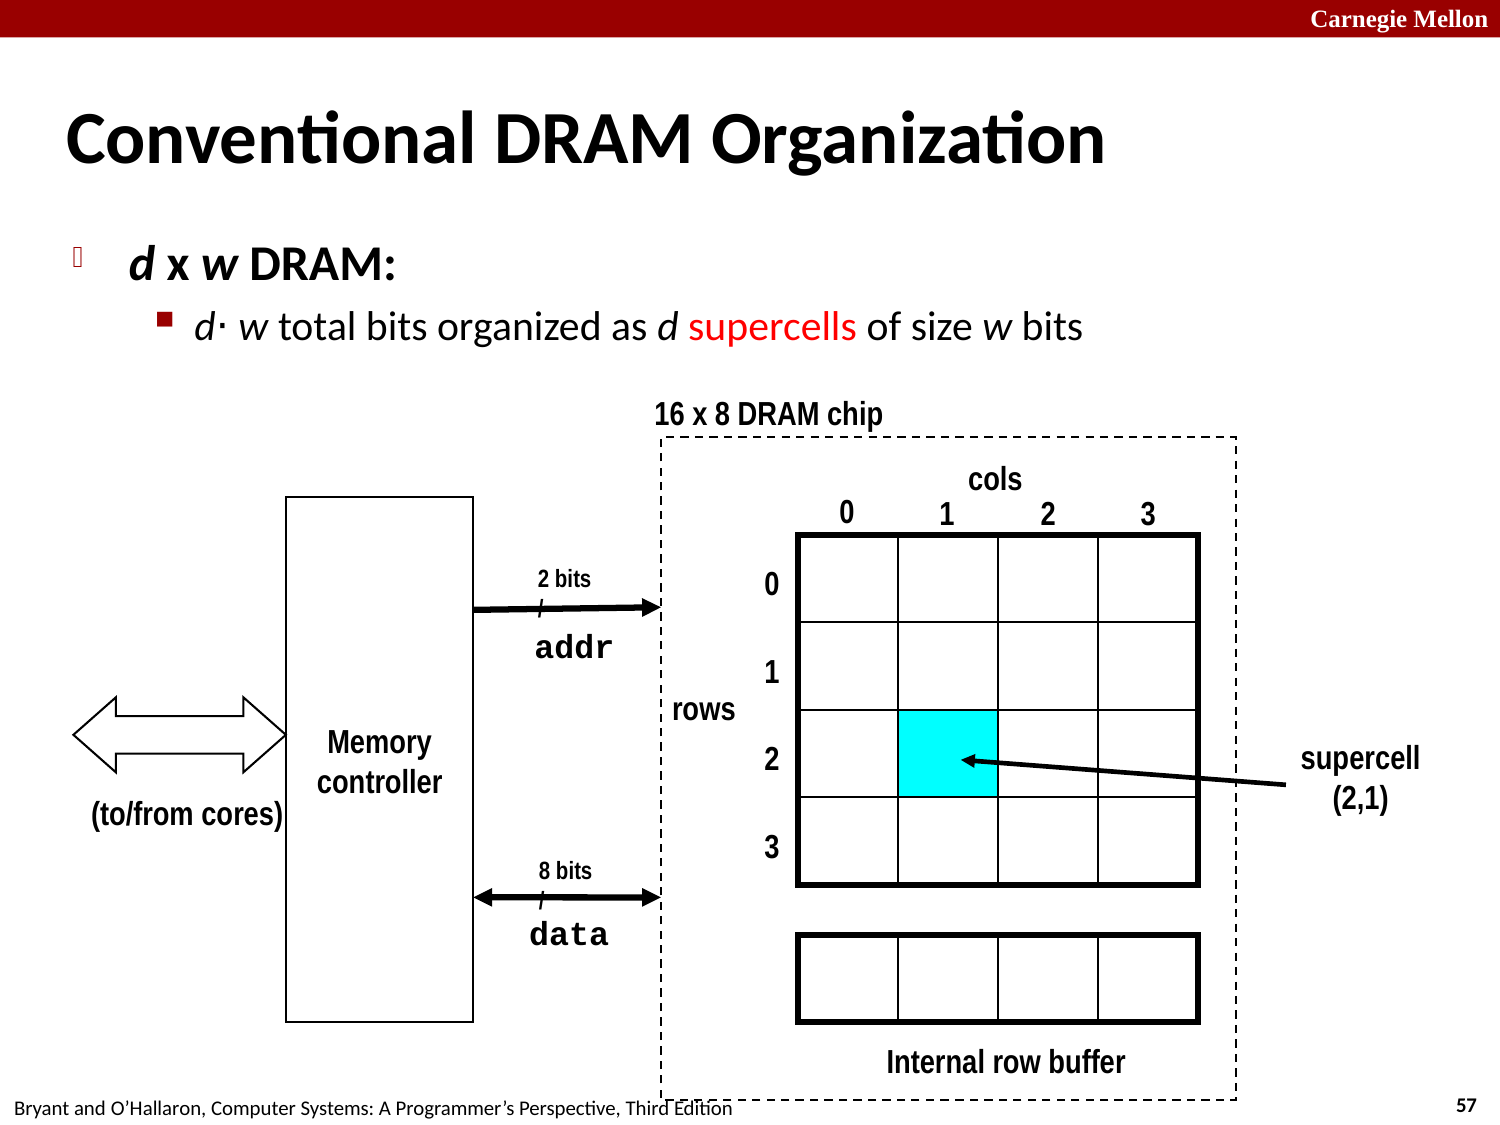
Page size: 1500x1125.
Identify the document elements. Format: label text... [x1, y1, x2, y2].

text_box 8 bits / [531, 847, 601, 923]
text_box 2 bits / [530, 555, 600, 630]
text_box supercell (2,1) [1293, 729, 1429, 824]
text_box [285, 497, 474, 1023]
text_box (to/from cores) [83, 785, 285, 840]
text_box data [521, 904, 617, 960]
text_box [660, 437, 1236, 1100]
title Conventional DRAM Organization [58, 70, 1305, 197]
text_box [474, 891, 531, 904]
text_box 16 x 8 DRAM chip [646, 385, 892, 440]
text_box [960, 754, 1286, 785]
text_box [600, 601, 661, 614]
text_box [73, 697, 285, 773]
slide_number 57 [1448, 1084, 1488, 1123]
list d x w DRAM: d⋅ w total bits organized as d supercells of size w bits [64, 222, 1361, 1040]
text_box addr [526, 617, 623, 673]
text_box [601, 891, 661, 904]
